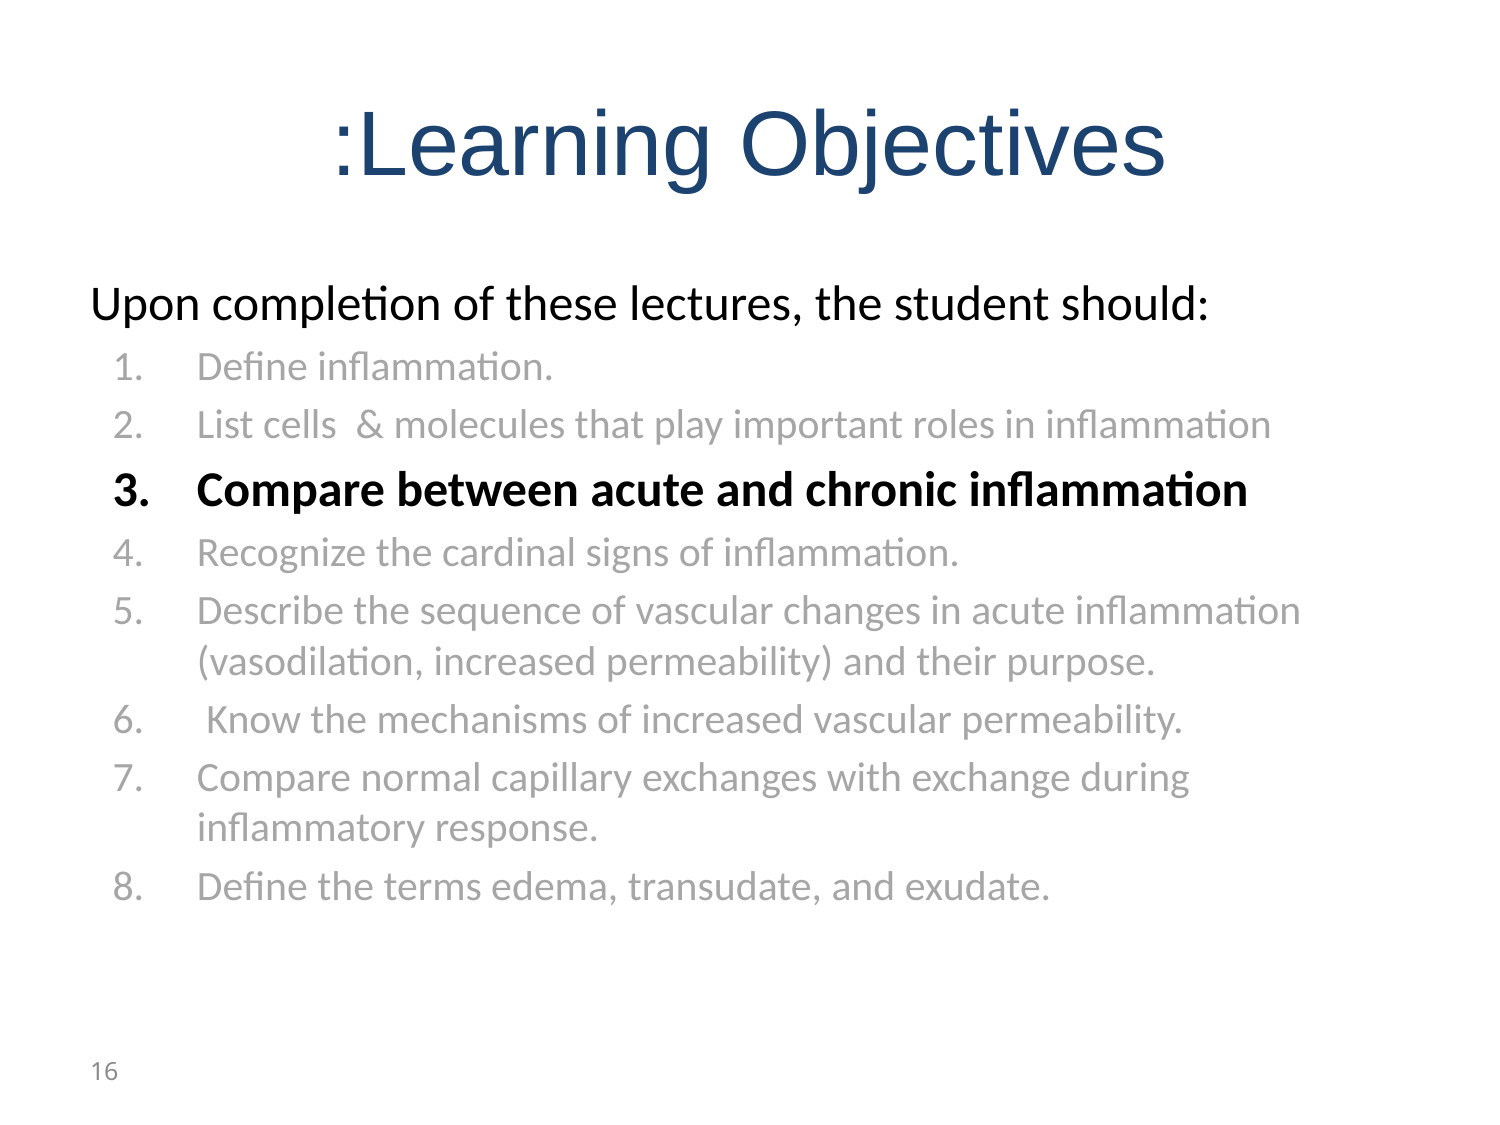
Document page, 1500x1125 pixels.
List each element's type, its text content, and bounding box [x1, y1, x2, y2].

slide_number 16 [75, 1042, 425, 1103]
title Learning Objectives: [75, 45, 1425, 233]
list Upon completion of these lectures, the student should: Define inflammation. List cells & molecules that play important roles in inflammation Compare between acute and chronic inflammation Recognize the cardinal signs of inflammation. Describe the sequence of vascular changes in acute inflammation (vasodilation, increased permeability) and their purpose. Know the mechanisms of increased vascular permeability. Compare normal capillary exchanges with exchange during inflammatory response. Define the terms edema, transudate, and exudate. [75, 262, 1425, 1005]
